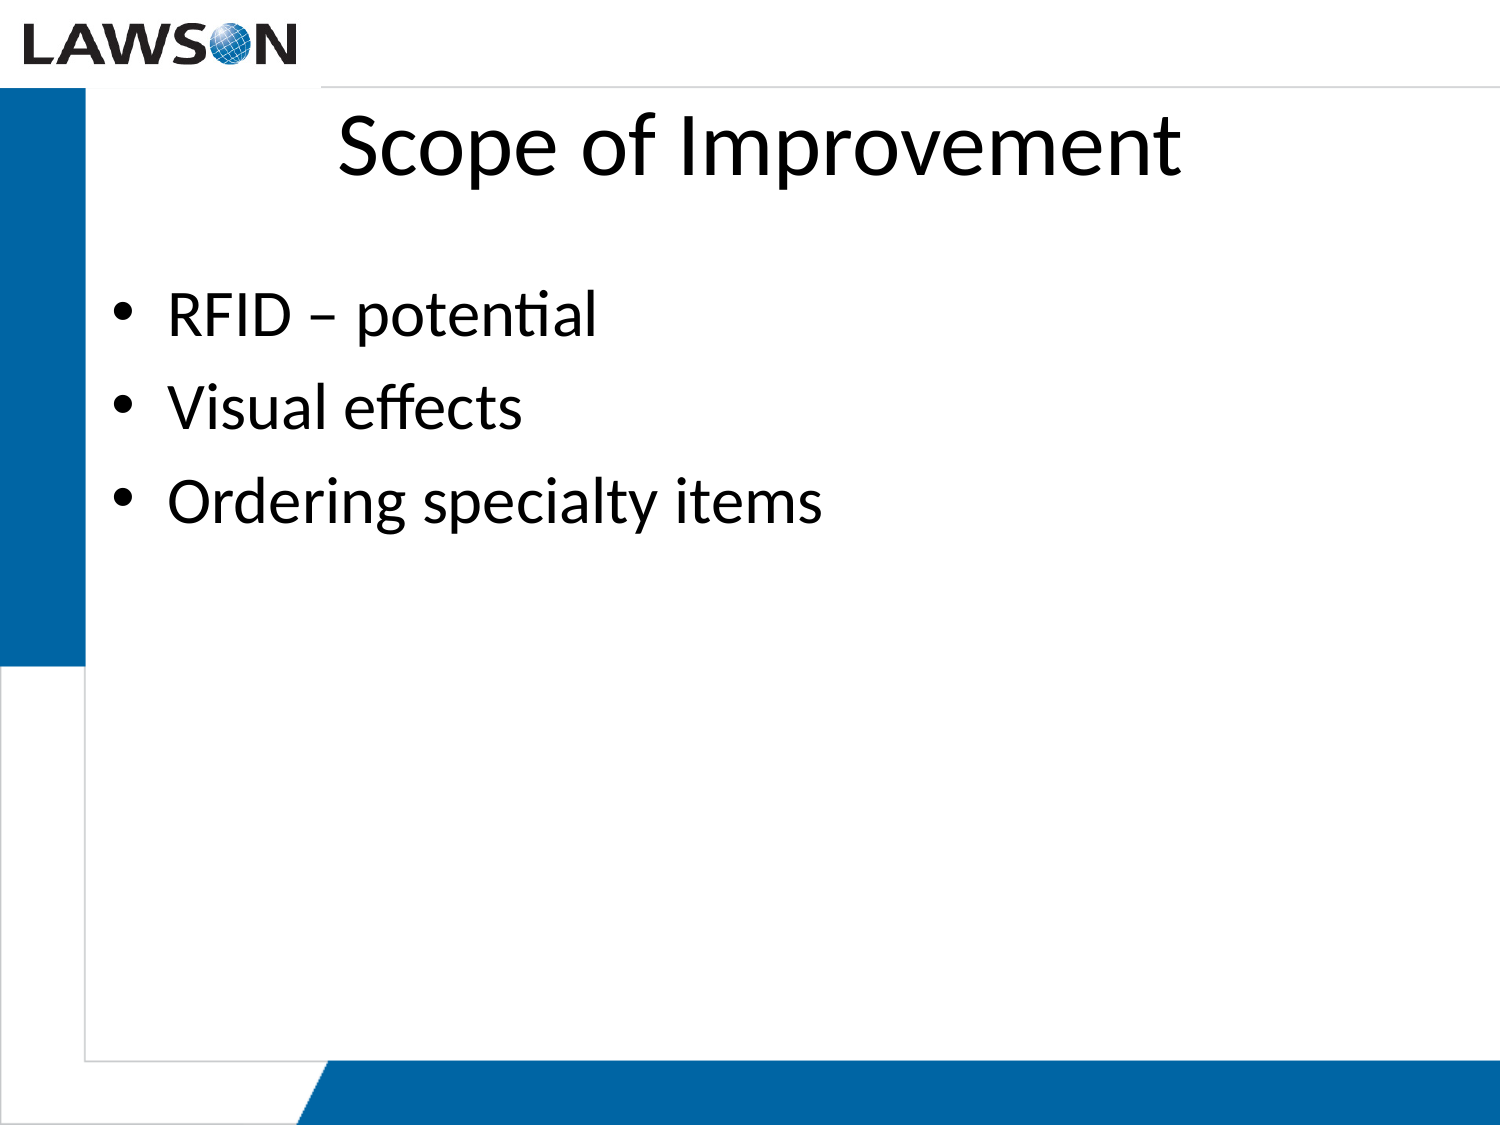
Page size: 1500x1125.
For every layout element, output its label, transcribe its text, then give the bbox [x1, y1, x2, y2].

picture [0, 0, 1500, 1125]
list RFID – potential Visual effects Ordering specialty items [96, 262, 1425, 1005]
title Scope of Improvement [96, 45, 1425, 233]
